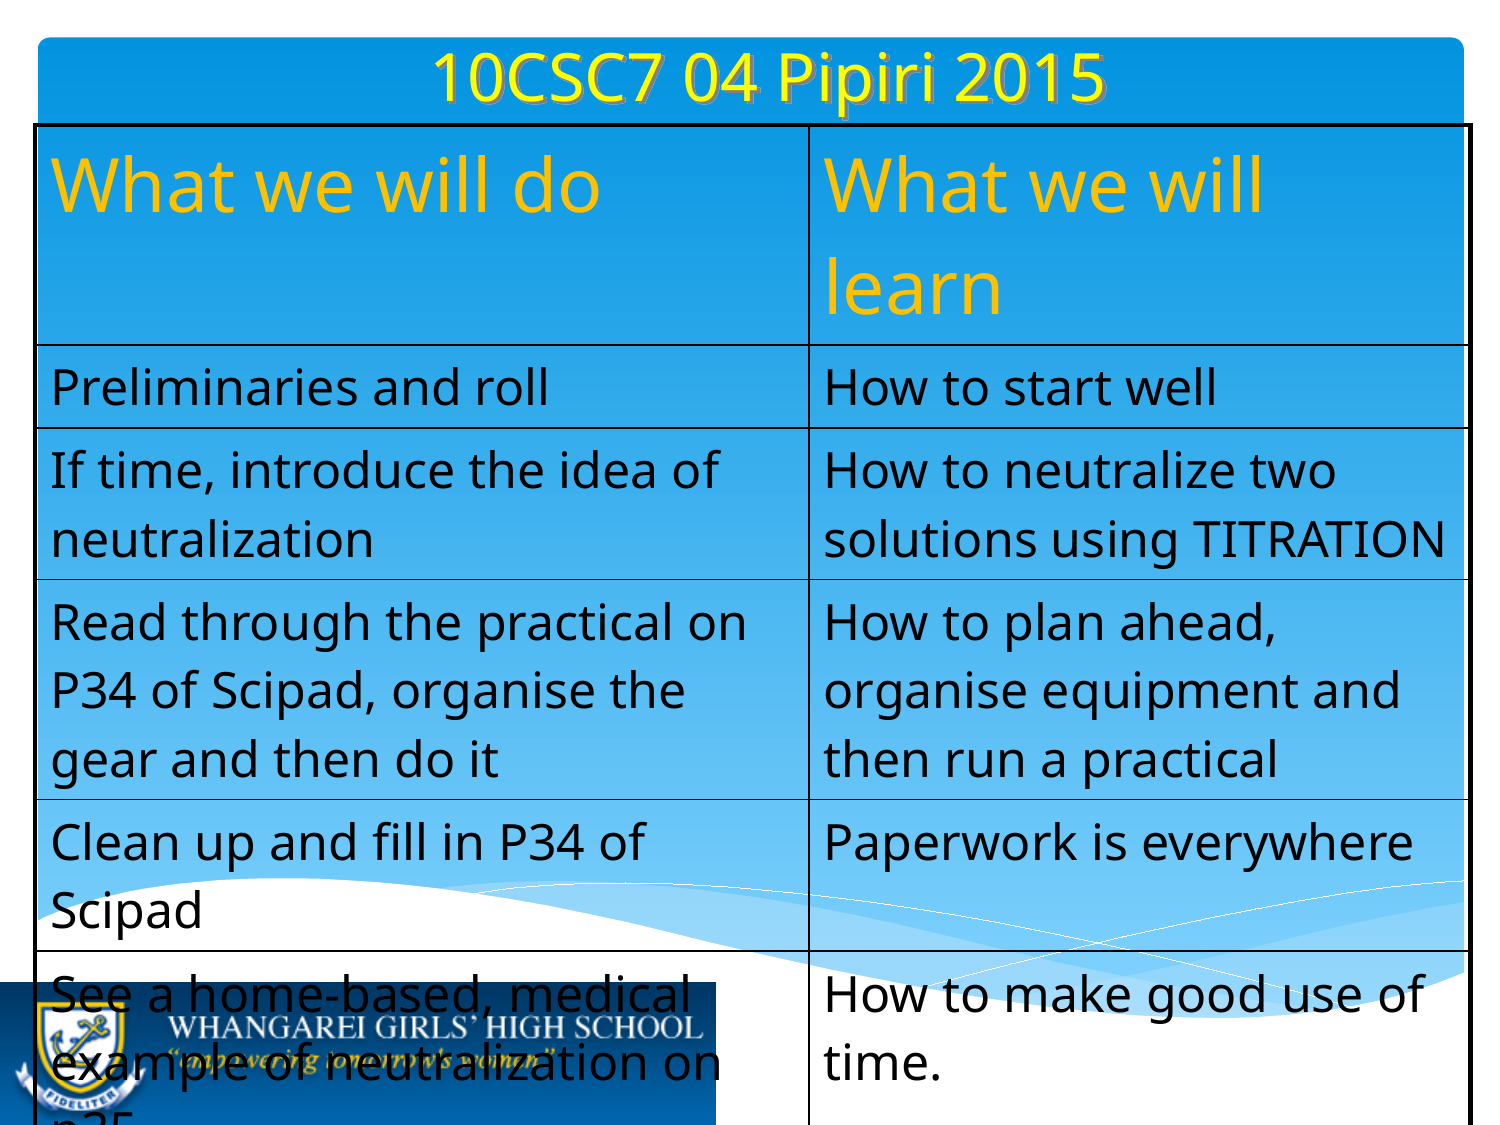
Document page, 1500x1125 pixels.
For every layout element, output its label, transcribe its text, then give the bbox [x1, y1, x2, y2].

table_cell Preliminaries and roll [37, 346, 808, 427]
picture [0, 982, 716, 1125]
table_cell See a home-based, medical example of neutralization on p35 [37, 952, 808, 1125]
table_cell How to plan ahead, organise equipment and then run a practical [810, 580, 1468, 799]
table_header What we will do [37, 127, 808, 344]
table_cell Read through the practical on P34 of Scipad, organise the gear and then do it [37, 580, 808, 799]
table_cell Clean up and fill in P34 of Scipad [37, 800, 808, 950]
table_cell How to neutralize two solutions using TITRATION [810, 429, 1468, 579]
table_header What we will learn [810, 127, 1468, 344]
table_cell Paperwork is everywhere [810, 800, 1468, 950]
table_cell How to start well [810, 346, 1468, 427]
table_cell If time, introduce the idea of neutralization [37, 429, 808, 579]
text_box 10CSC7 04 Pipiri 2015 [162, 24, 1375, 123]
table_cell How to make good use of time. [810, 952, 1468, 1125]
